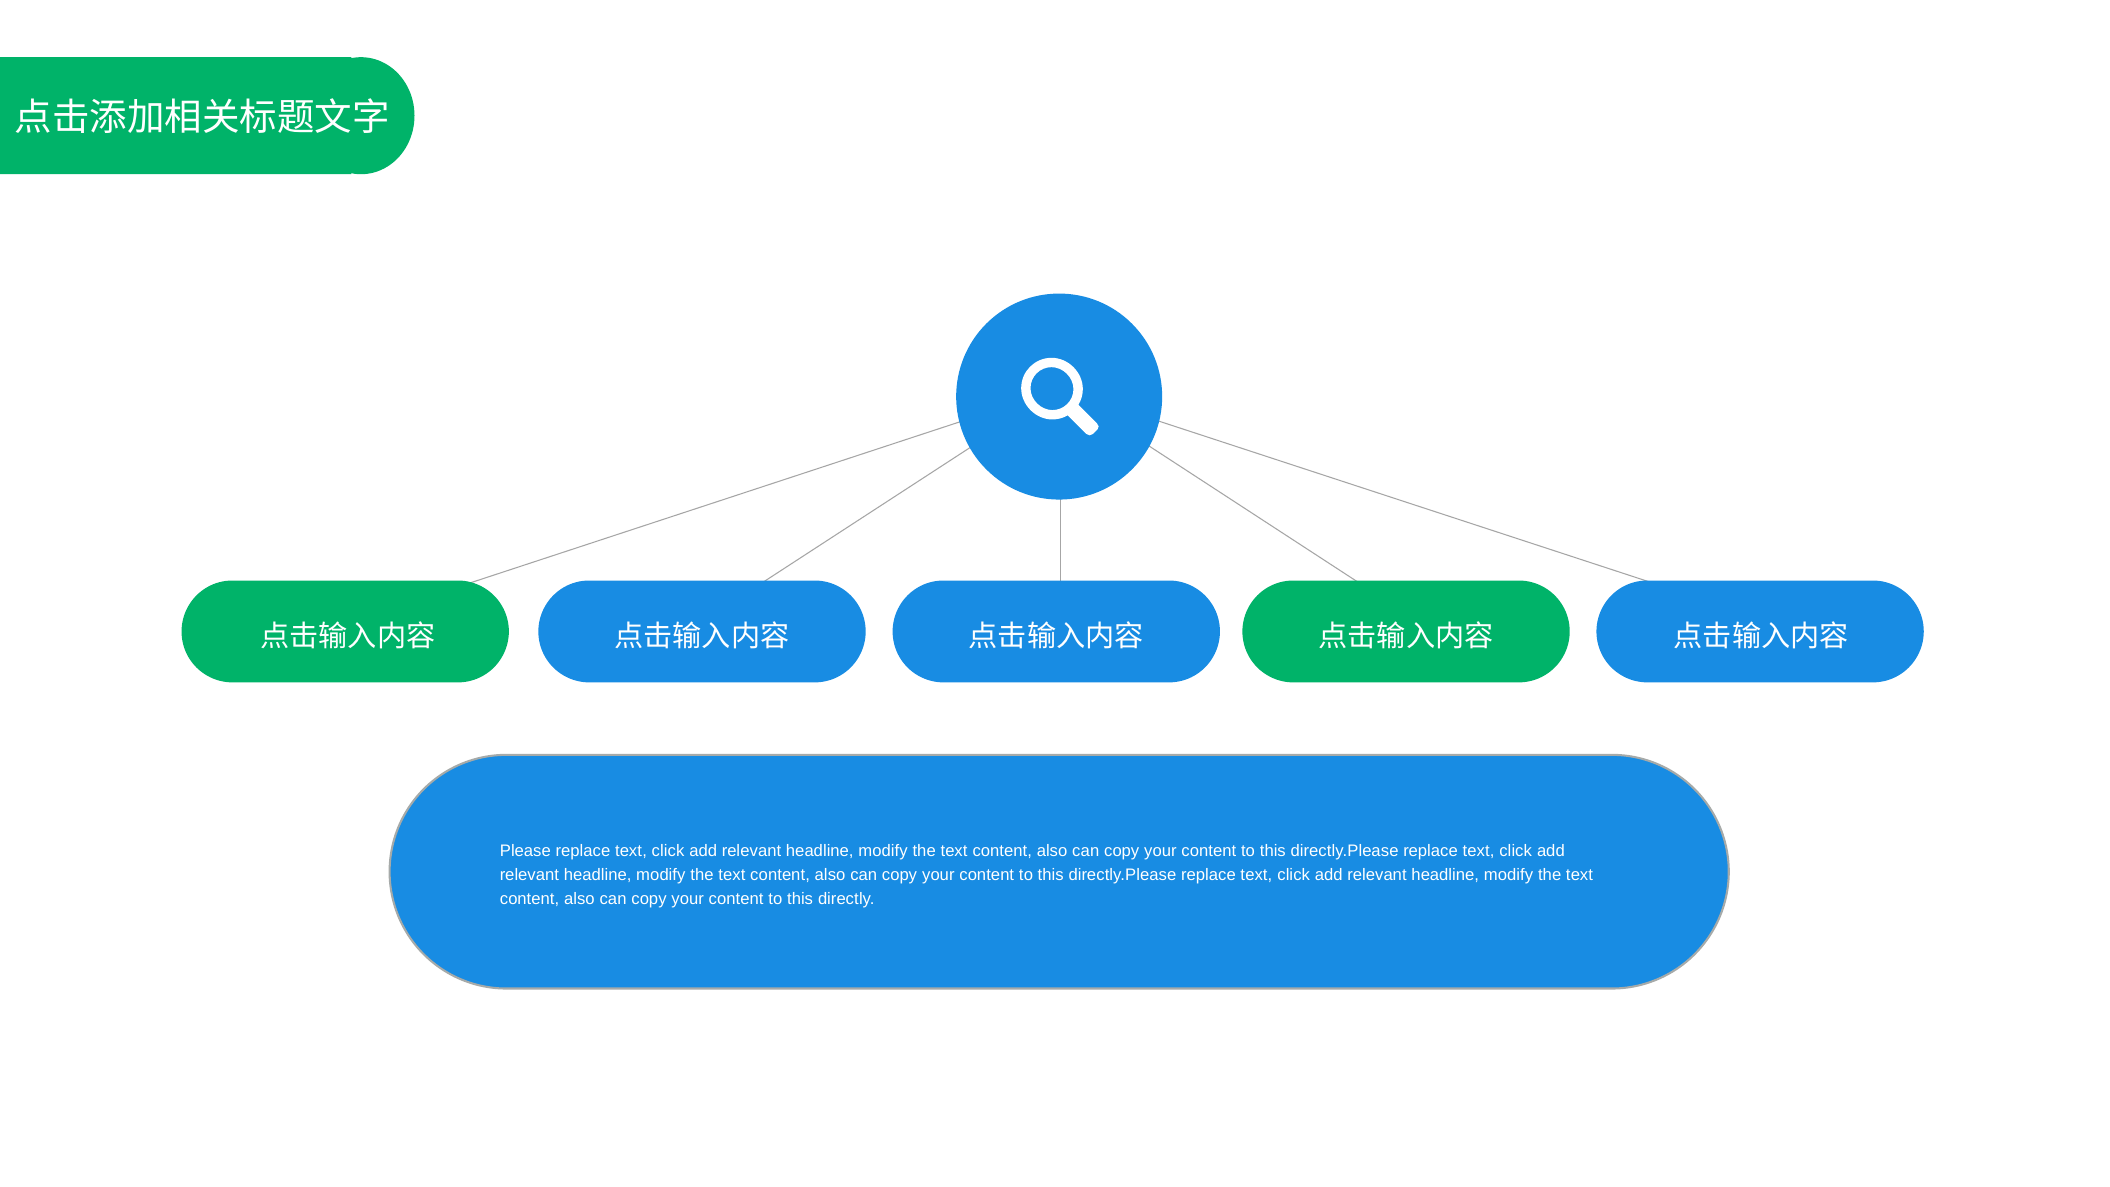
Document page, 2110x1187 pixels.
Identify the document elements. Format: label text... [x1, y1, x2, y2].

text_box [907, 667, 1206, 683]
text_box [181, 613, 185, 650]
text_box [1610, 667, 1910, 683]
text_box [956, 293, 1163, 500]
text_box 点击输入内容 [893, 596, 1219, 667]
text_box [552, 580, 852, 596]
text_box 点击添加相关标题文字 [0, 85, 415, 146]
text_box [389, 754, 1729, 989]
text_box [552, 667, 852, 683]
text_box [1611, 580, 1909, 595]
text_box 点击输入内容 [1243, 596, 1569, 667]
text_box 点击输入内容 [1598, 595, 1924, 667]
text_box [1256, 667, 1556, 683]
text_box [195, 580, 495, 596]
text_box [195, 667, 495, 683]
text_box 点击输入内容 [185, 596, 511, 667]
text_box 点击输入内容 [539, 596, 865, 667]
text_box Please replace text, click add relevant headline, modify the text content, also can copy your content to this directly.Please replace text, click add relevant headline, modify the text content, also can copy your content to this directly.Please replace text, click add relevant headline, modify the text content, also can copy your content to this directly. [499, 806, 1607, 938]
text_box [1256, 580, 1556, 596]
text_box [906, 580, 1206, 596]
